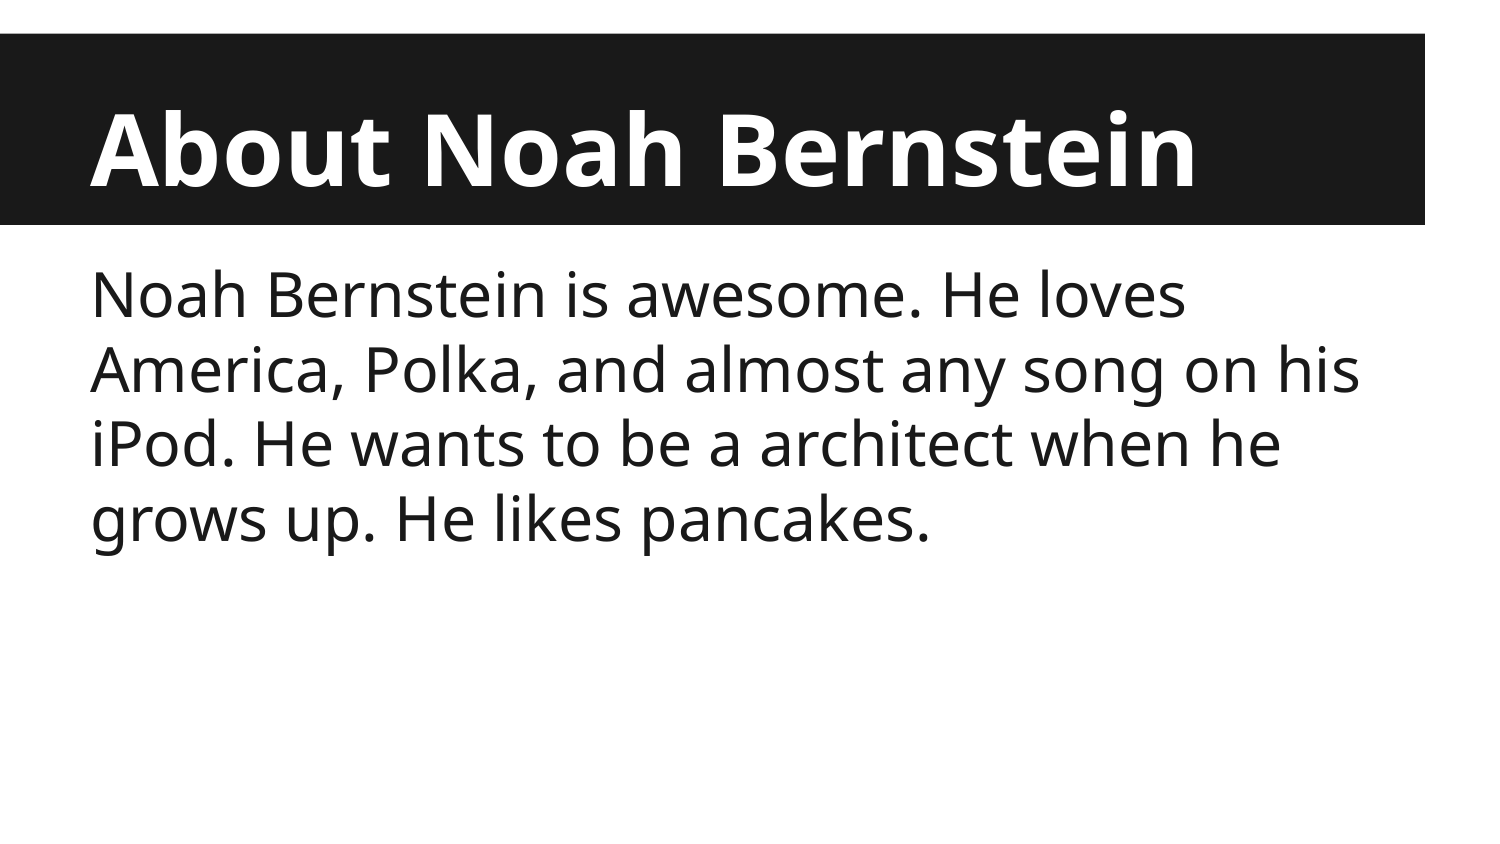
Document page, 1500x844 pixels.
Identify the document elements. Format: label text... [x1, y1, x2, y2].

list Noah Bernstein is awesome. He loves America, Polka, and almost any song on his iPod. He wants to be a architect when he grows up. He likes pancakes. [75, 239, 1425, 808]
title About Noah Bernstein [75, 33, 1425, 221]
